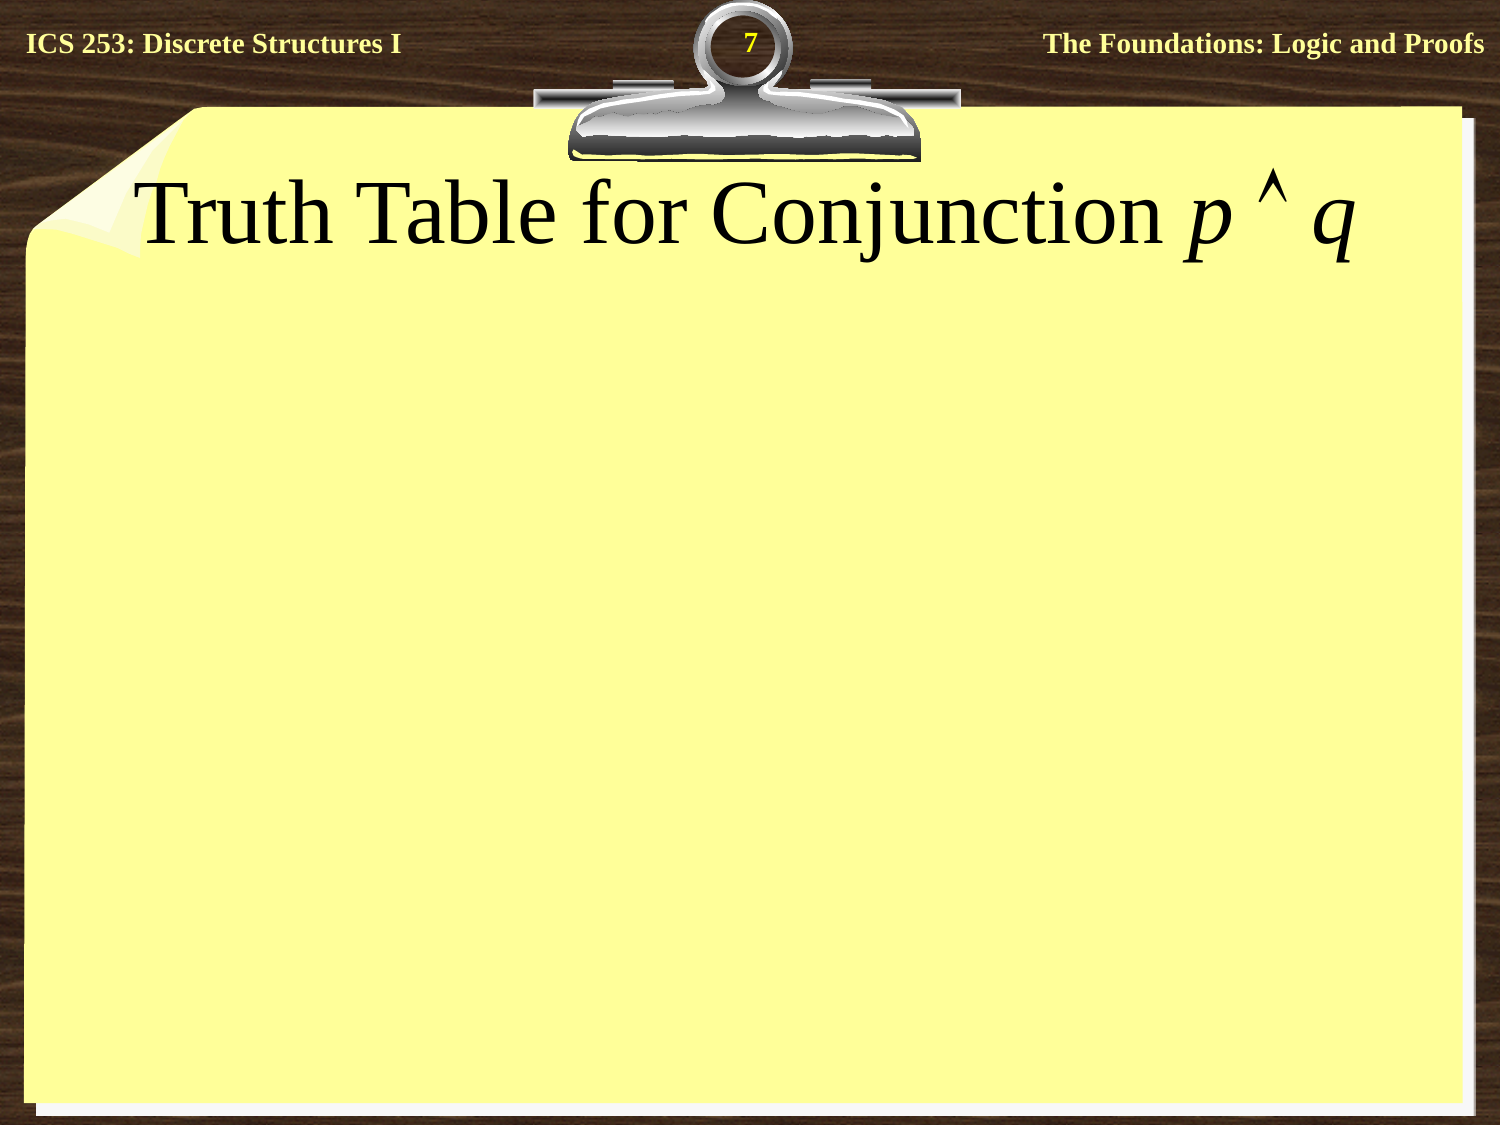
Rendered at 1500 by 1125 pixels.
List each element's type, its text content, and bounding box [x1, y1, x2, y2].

slide_number 7 [704, 11, 774, 71]
picture [0, 0, 1500, 1125]
picture [723, 71, 763, 78]
title Truth Table for Conjunction p  q [76, 113, 1415, 302]
